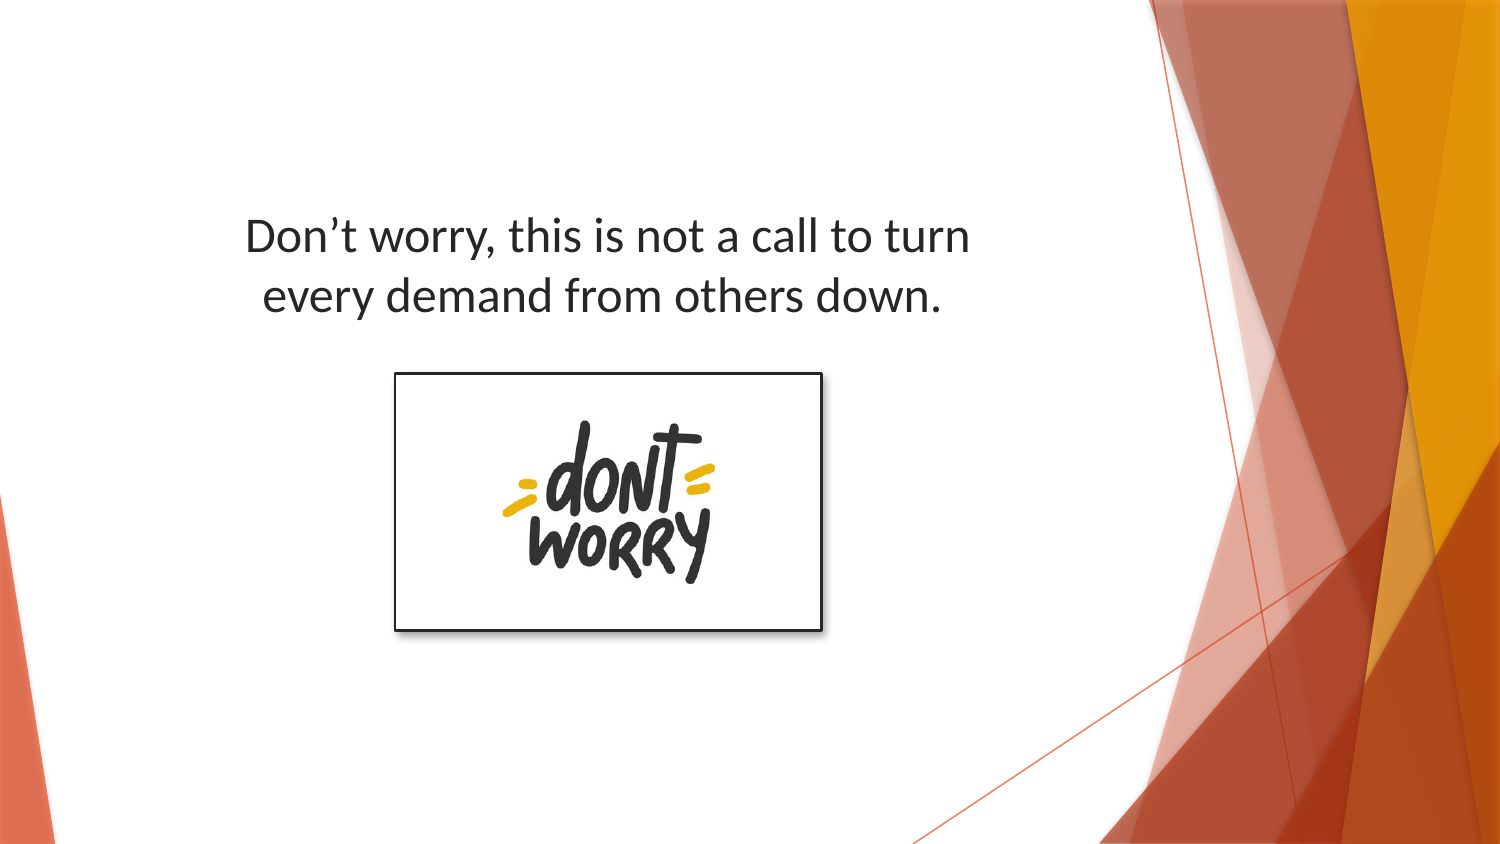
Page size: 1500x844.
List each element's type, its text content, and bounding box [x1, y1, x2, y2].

picture [395, 374, 821, 630]
list Don’t worry, this is not a call to turn every demand from others down. [218, 150, 998, 375]
